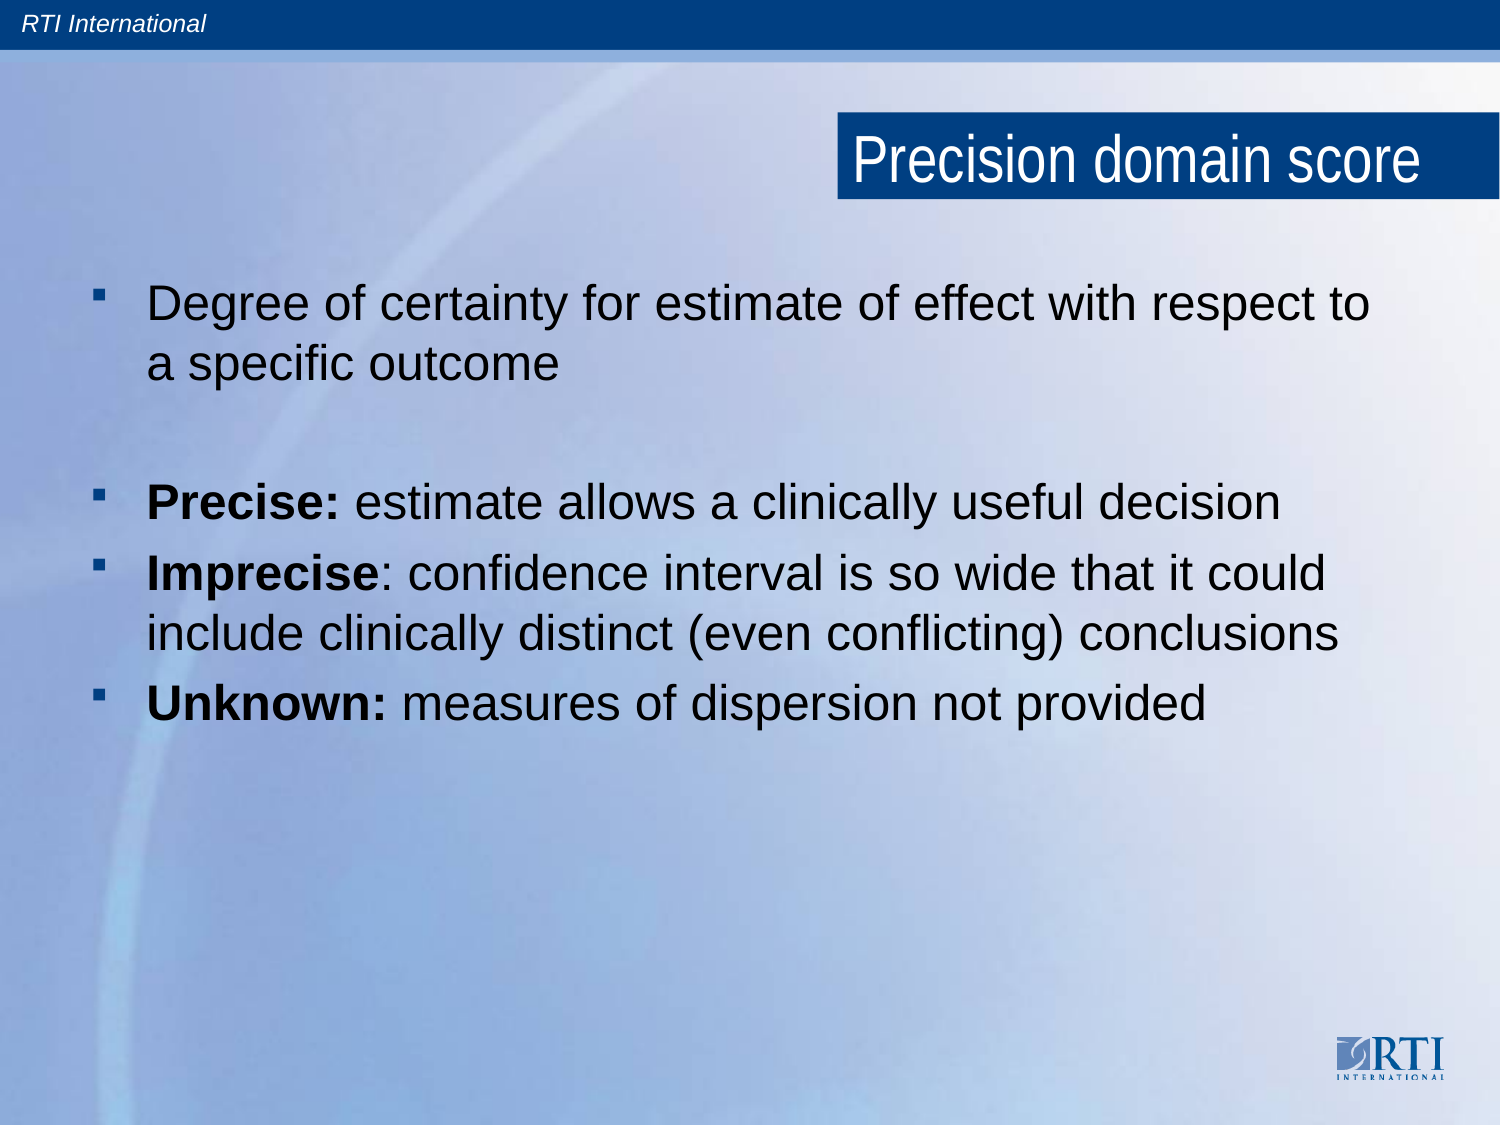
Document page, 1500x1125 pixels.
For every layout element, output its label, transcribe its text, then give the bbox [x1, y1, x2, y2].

picture [0, 63, 1500, 1125]
title Precision domain score [837, 111, 1500, 200]
list Degree of certainty for estimate of effect with respect to a specific outcome Precise: estimate allows a clinically useful decision Imprecise: confidence interval is so wide that it could include clinically distinct (even conflicting) conclusions Unknown: measures of dispersion not provided [74, 262, 1426, 1006]
